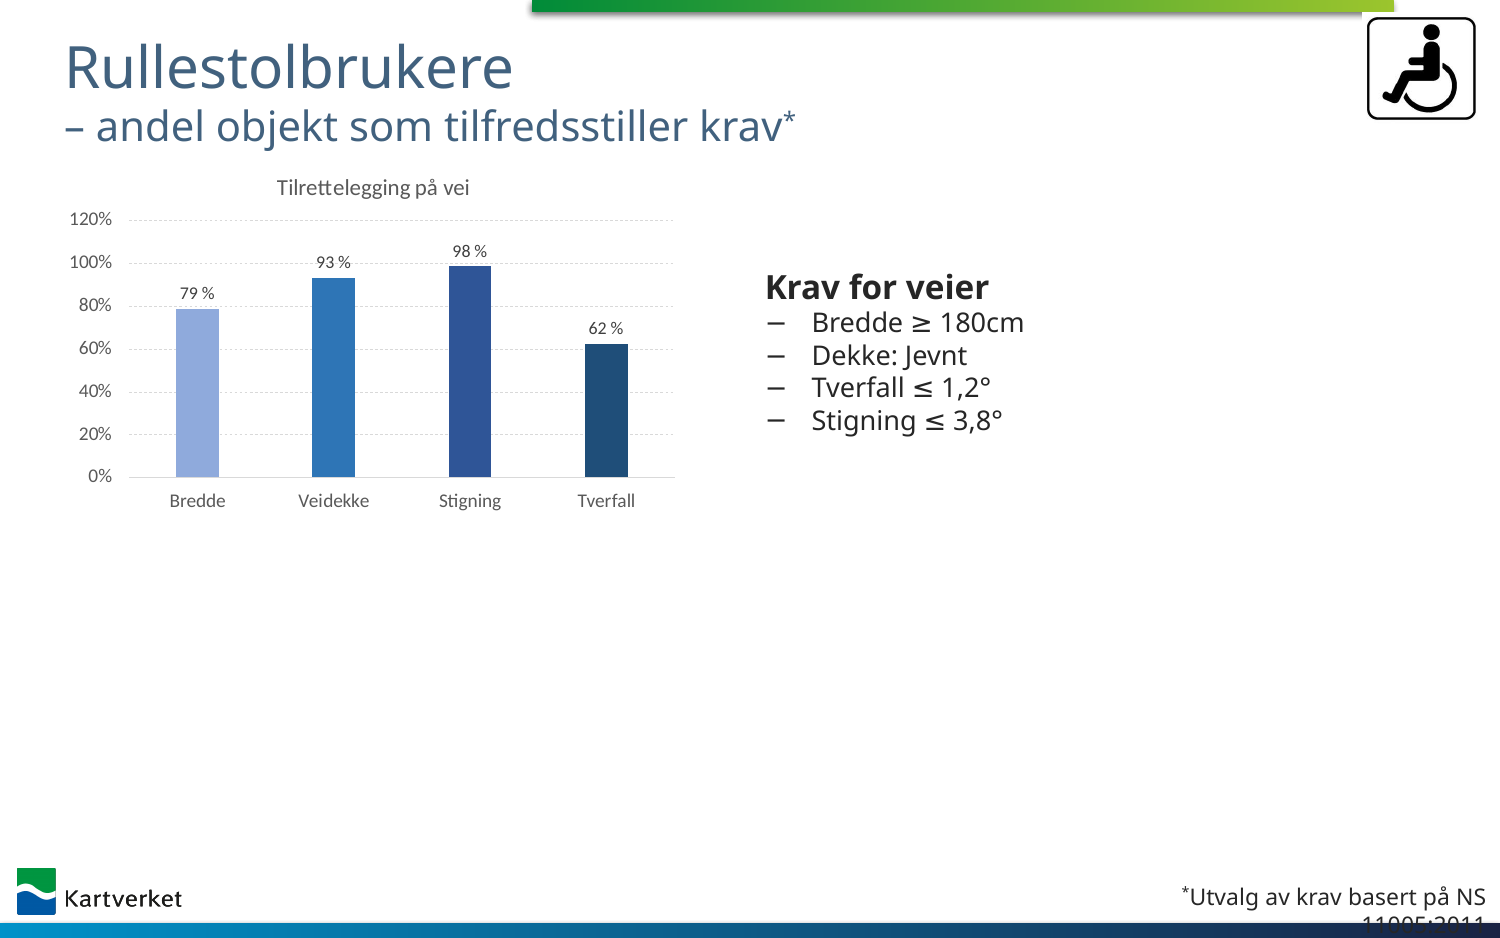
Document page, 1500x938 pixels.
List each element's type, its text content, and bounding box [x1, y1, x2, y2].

picture [1362, 12, 1481, 126]
picture [62, 166, 685, 519]
text_box Krav for veier Bredde ≥ 180cm Dekke: Jevnt Tverfall ≤ 1,2° Stigning ≤ 3,8° [750, 258, 1234, 444]
text_box *Utvalg av krav basert på NS 11005:2011 [1068, 873, 1500, 938]
text_box Rullestolbrukere – andel objekt som tilfredsstiller krav* [49, 25, 1431, 158]
